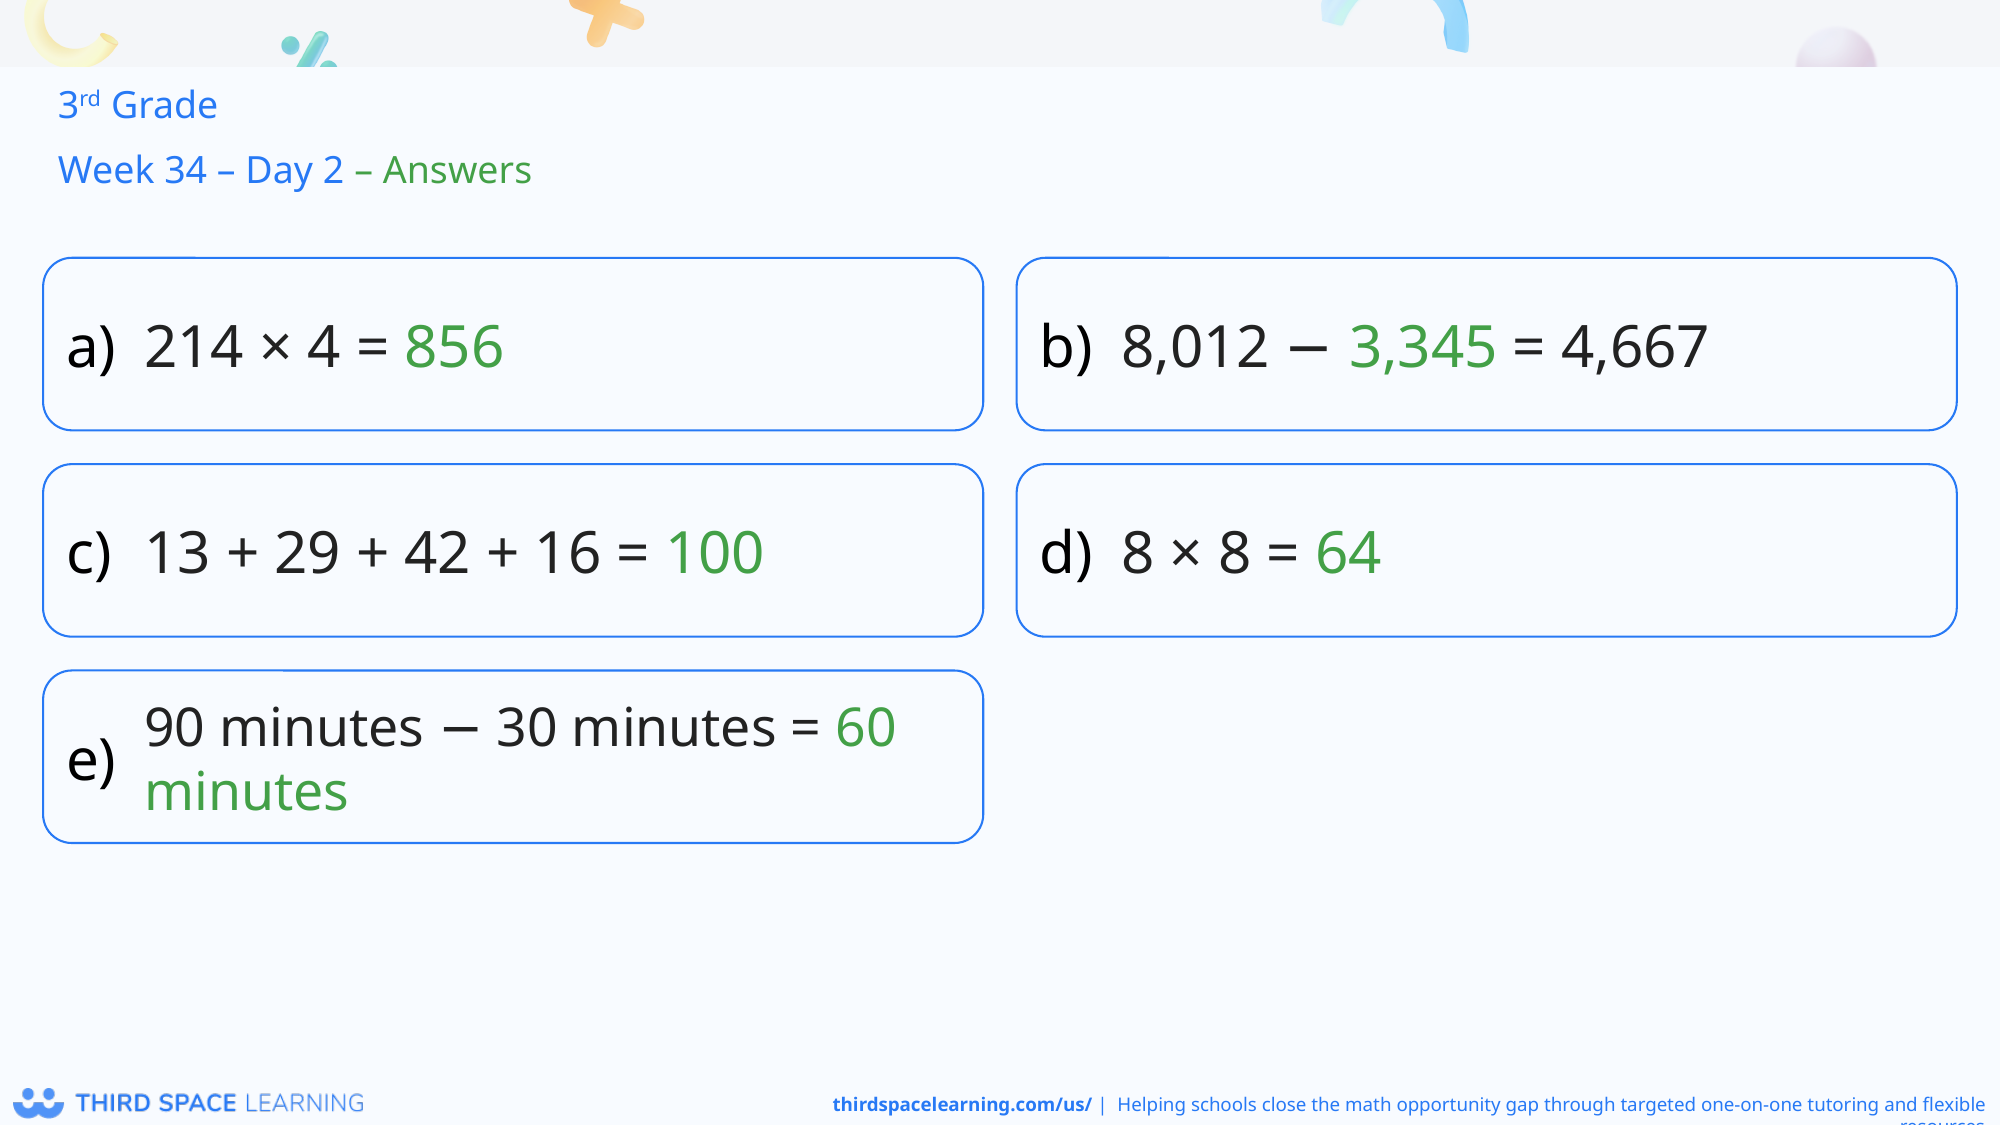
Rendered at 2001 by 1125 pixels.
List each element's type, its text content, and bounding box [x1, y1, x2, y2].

list 214 × 4 = 856 [129, 272, 962, 416]
picture [13, 1088, 365, 1119]
list 8 × 8 = 64 [1106, 478, 1939, 623]
list 90 minutes − 30 minutes = 60 minutes [129, 684, 962, 829]
list 8,012 − 3,345 = 4,667 [1106, 272, 1939, 416]
list 13 + 29 + 42 + 16 = 100 [129, 478, 962, 623]
picture [0, 0, 2000, 67]
text_box 3rd Grade Week 34 – Day 2 – Answers [43, 73, 705, 212]
